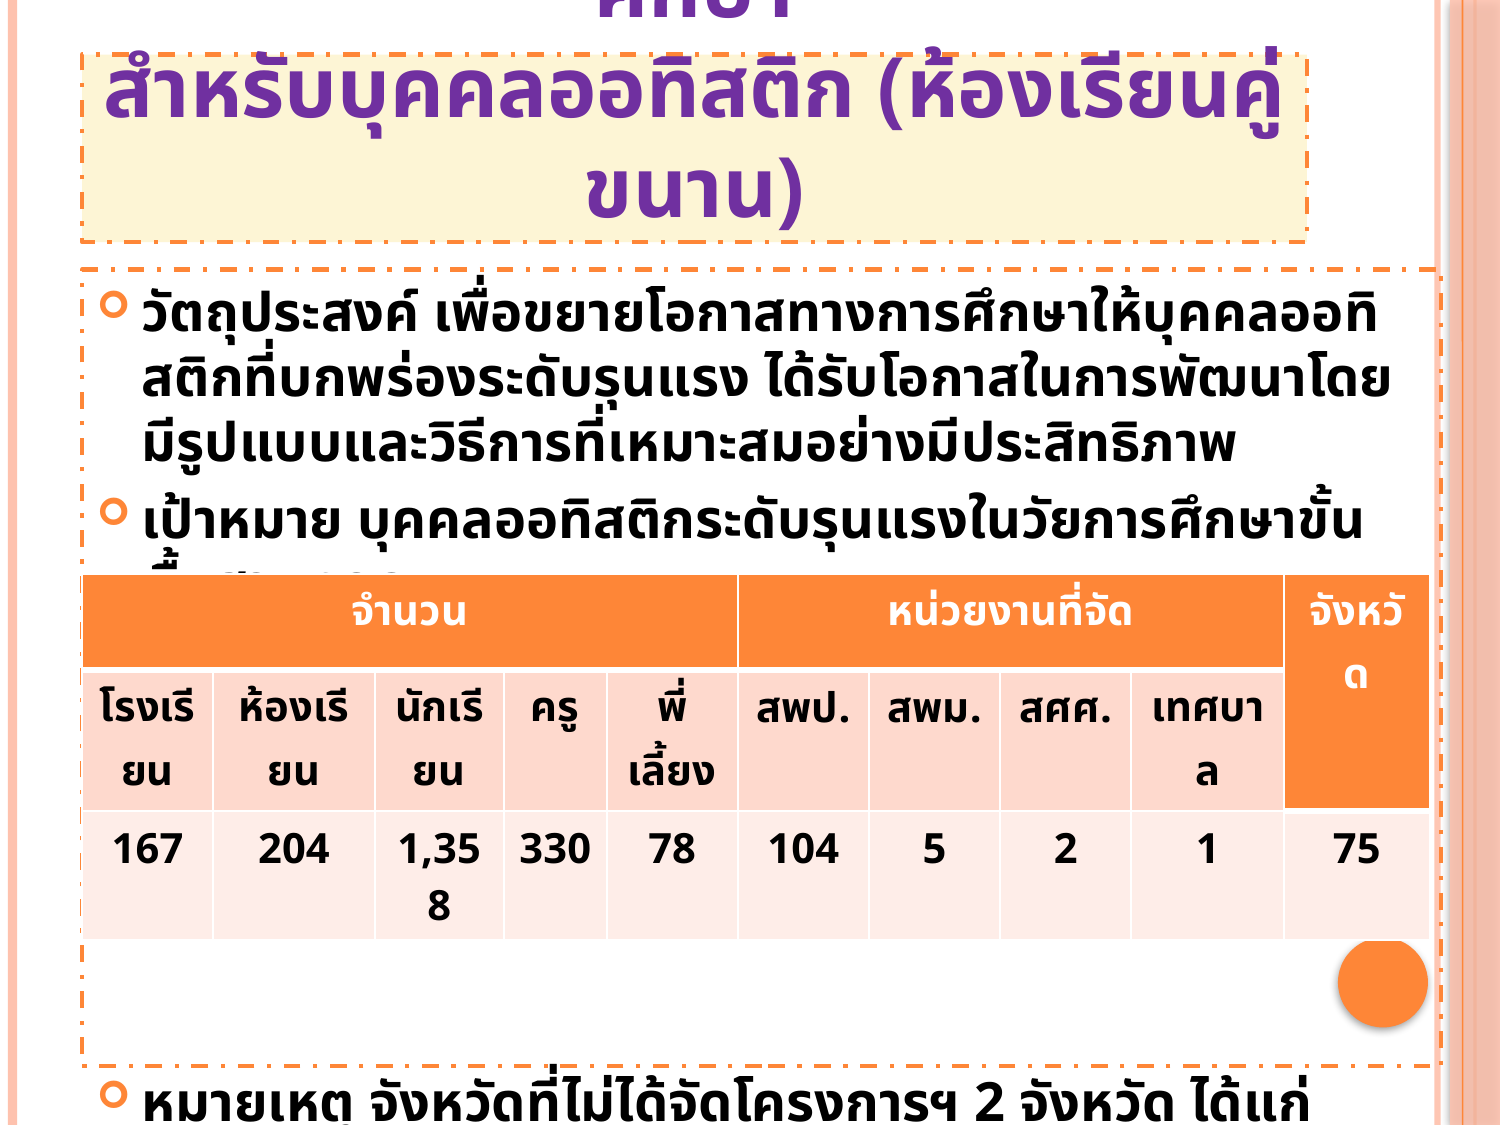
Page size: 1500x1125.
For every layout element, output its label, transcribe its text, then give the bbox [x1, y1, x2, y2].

table_cell สศศ. [1001, 673, 1130, 810]
table_header จังหวัด [1285, 575, 1429, 808]
table_cell 330 [505, 812, 606, 939]
table_cell 75 [1285, 814, 1429, 939]
table_header หน่วยงานที่จัด [739, 575, 1283, 667]
table_cell ห้องเรียน [214, 673, 374, 810]
table_cell สพม. [870, 673, 999, 810]
table_cell 78 [608, 812, 737, 939]
table_header จำนวน [83, 575, 737, 667]
table_cell โรงเรียน [83, 673, 212, 810]
table_cell 104 [739, 812, 868, 939]
table_cell พี่เลี้ยง [608, 673, 737, 810]
table_cell 1 [1132, 812, 1283, 939]
table_cell 5 [870, 812, 999, 939]
table_cell 204 [214, 812, 374, 939]
table_cell 1,358 [376, 812, 503, 939]
table_cell ครู [505, 673, 606, 810]
table_cell สพป. [739, 673, 868, 810]
table_cell นักเรียน [376, 673, 503, 810]
table_cell 167 [83, 812, 212, 939]
title โครงการพัฒนาคุณภาพการจัดการศึกษา สำหรับบุคคลออทิสติก (ห้องเรียนคู่ขนาน) [82, 54, 1307, 243]
list วัตถุประสงค์ เพื่อขยายโอกาสทางการศึกษาให้บุคคลออทิสติกที่บกพร่องระดับรุนแรง ได้รับโอกาสในการพัฒนาโดยมีรูปแบบและวิธีการที่เหมาะสมอย่างมีประสิทธิภาพ เป้าหมาย บุคคลออทิสติกระดับรุนแรงในวัยการศึกษาขั้นพื้นฐานทุกคน ข้อมูลพื้นฐาน ปีงบประมาณ 2547-2558 หมายเหตุ จังหวัดที่ไม่ได้จัดโครงการฯ 2 จังหวัด ได้แก่ สมุทรสาคร และพิษณุโลก [82, 269, 1442, 1067]
table_cell 2 [1001, 812, 1130, 939]
table_cell เทศบาล [1132, 673, 1283, 810]
